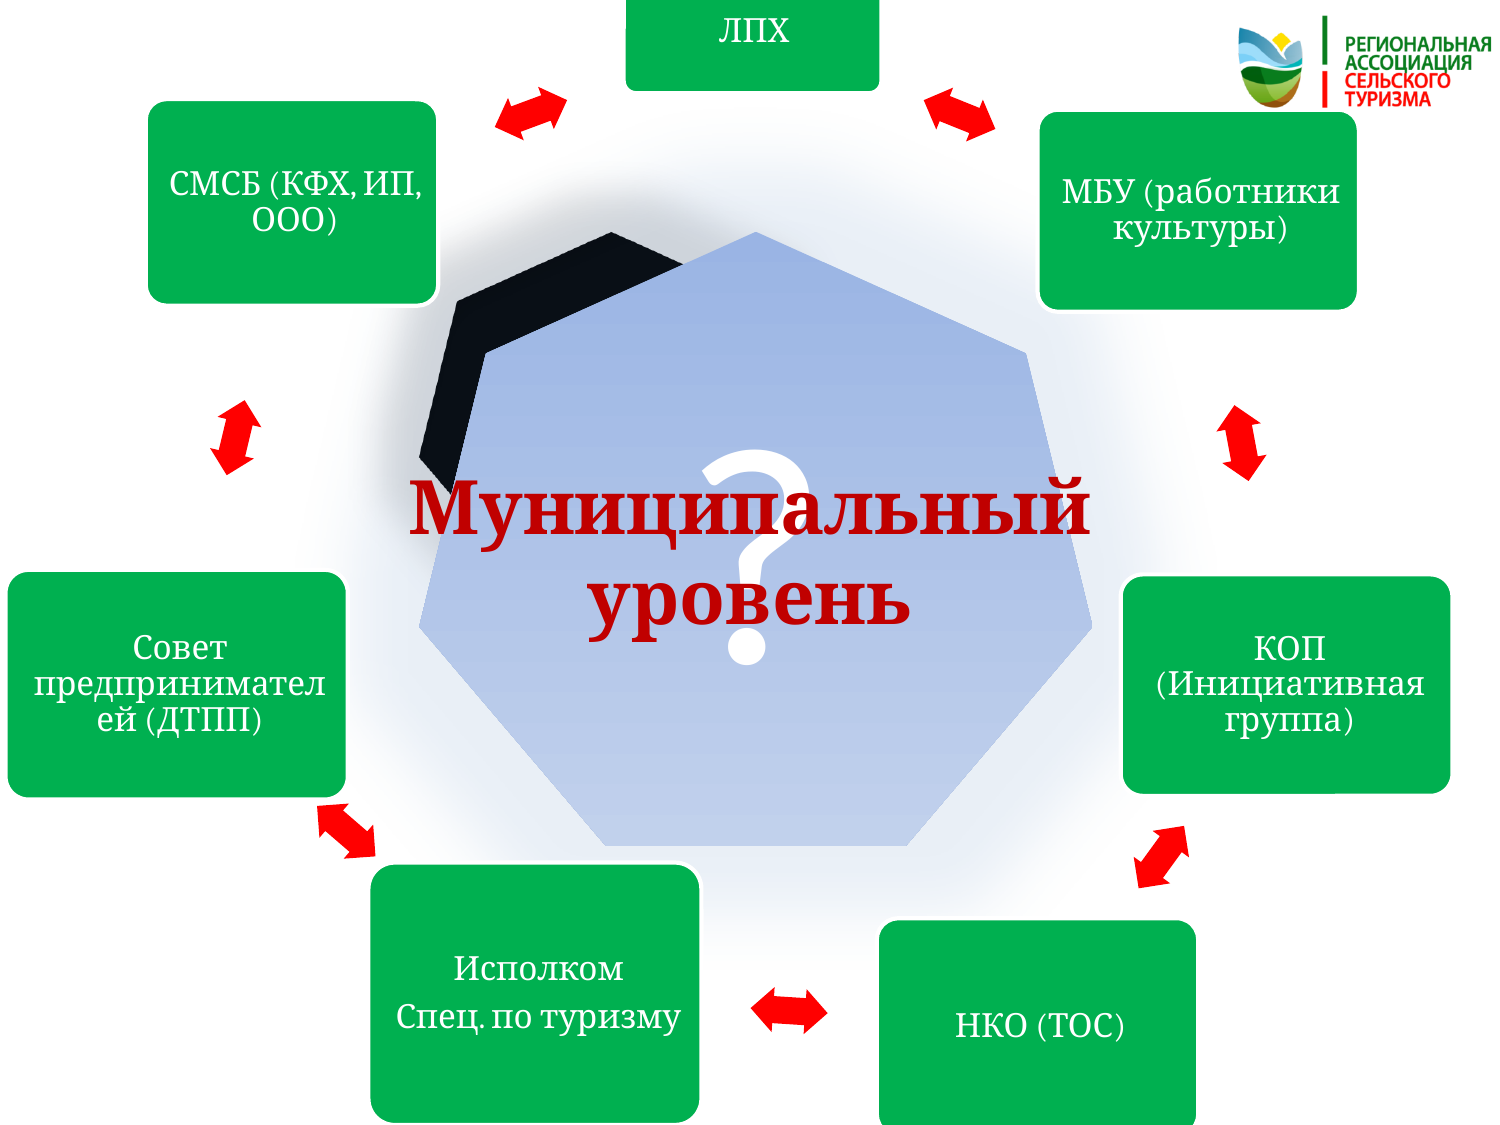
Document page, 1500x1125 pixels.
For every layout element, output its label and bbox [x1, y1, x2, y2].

list [0, 0, 1500, 1125]
